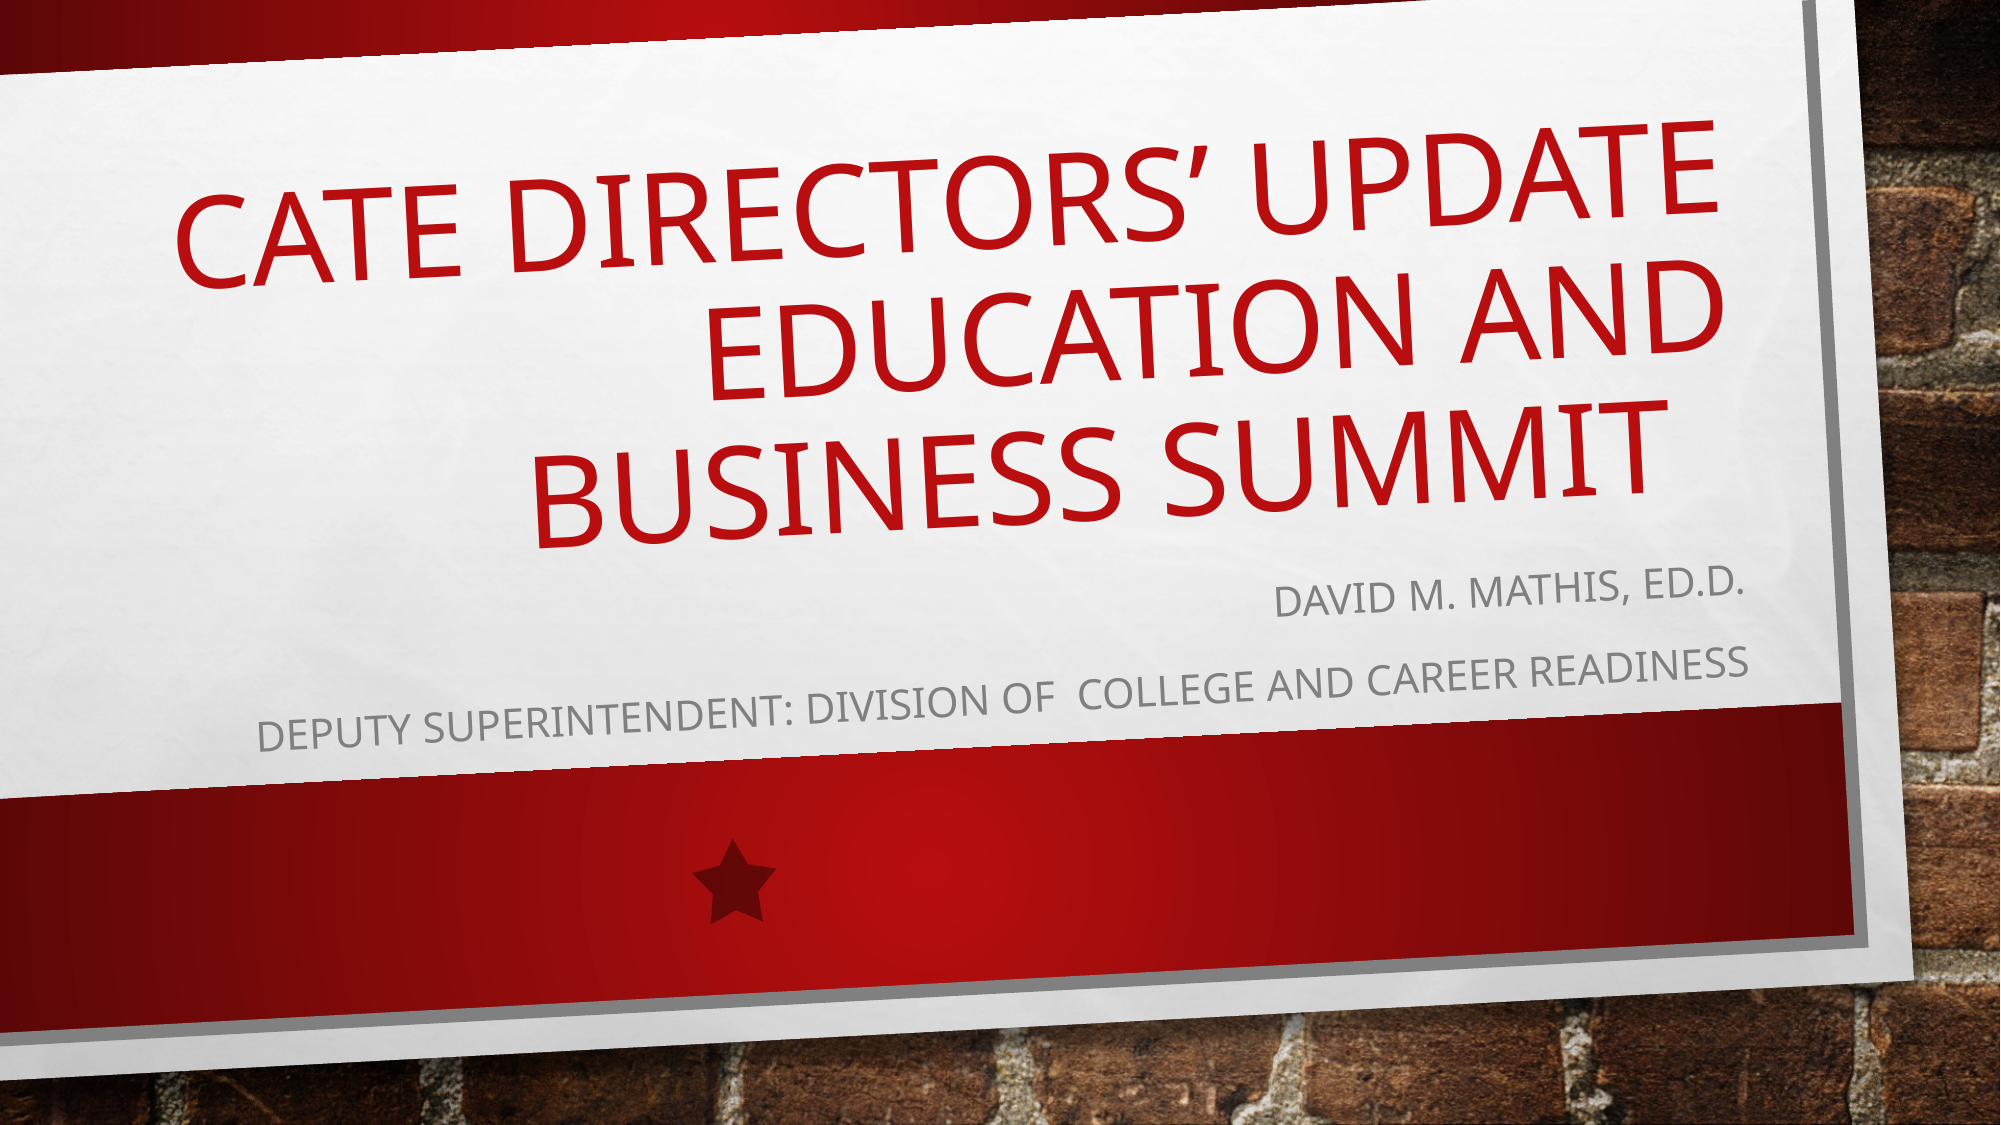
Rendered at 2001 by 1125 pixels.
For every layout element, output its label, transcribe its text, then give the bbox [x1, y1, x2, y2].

subtitle David m. Mathis, Ed.D. Deputy Superintendent: Division of College and Career Readiness [159, 533, 1768, 792]
title CATE Directors’ update Education and business summit [135, 67, 1758, 605]
picture [0, 0, 2000, 1125]
